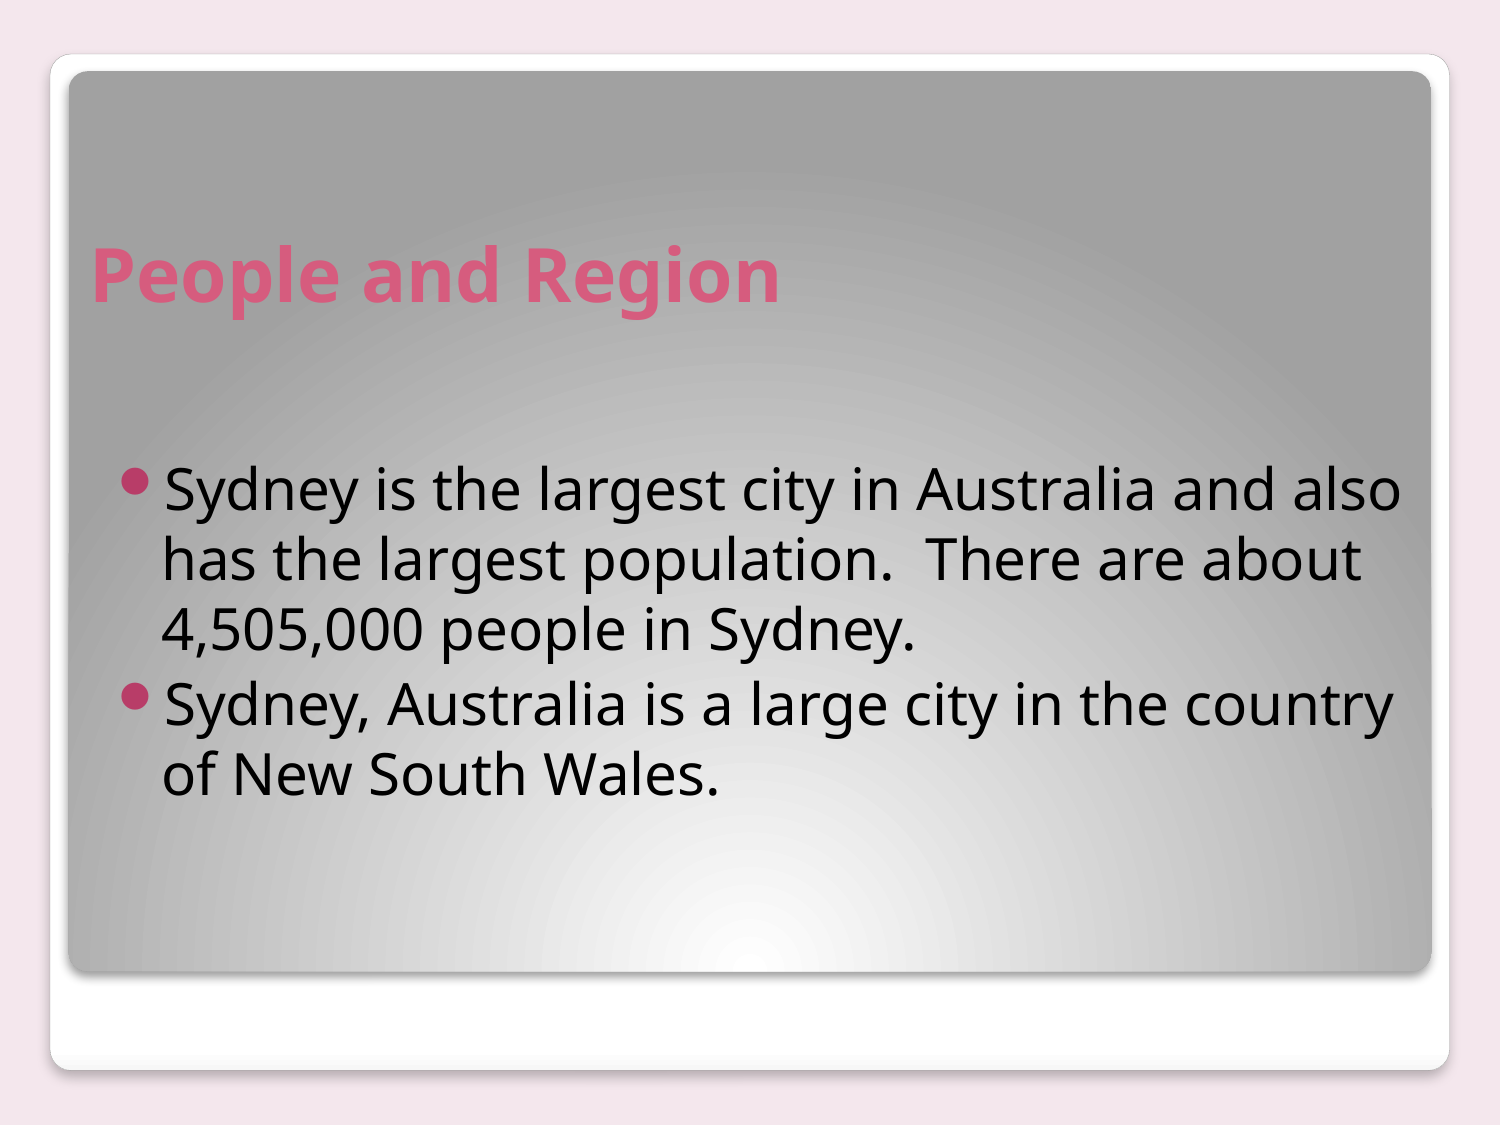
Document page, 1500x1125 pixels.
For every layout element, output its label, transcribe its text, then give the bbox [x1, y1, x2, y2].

title People and Region [75, 137, 1425, 325]
list Sydney is the largest city in Australia and also has the largest population. There are about 4,505,000 people in Sydney. Sydney, Australia is a large city in the country of New South Wales. [87, 437, 1438, 863]
